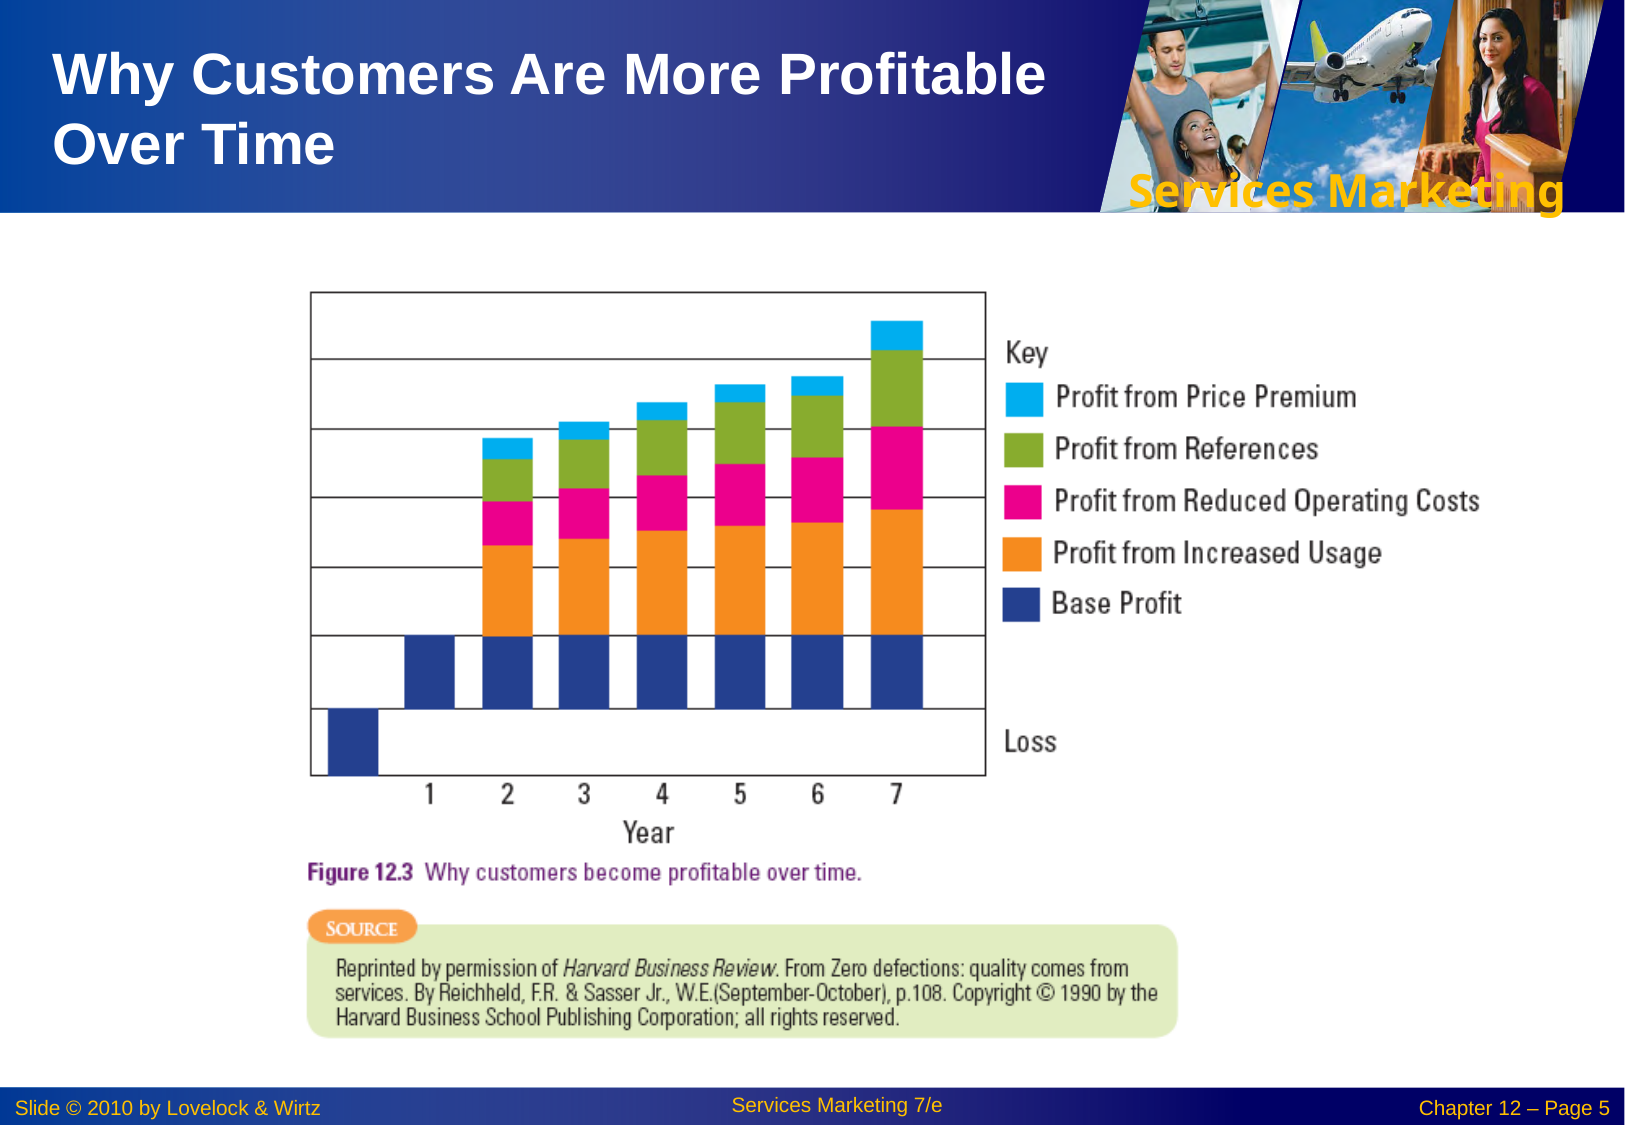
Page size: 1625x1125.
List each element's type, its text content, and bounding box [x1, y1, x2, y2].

picture [1162, 186, 1172, 192]
picture [1546, 187, 1556, 202]
picture [299, 274, 1490, 1051]
title Why Customers Are More Profitable Over Time [36, 37, 1088, 176]
picture [1100, 0, 1604, 213]
